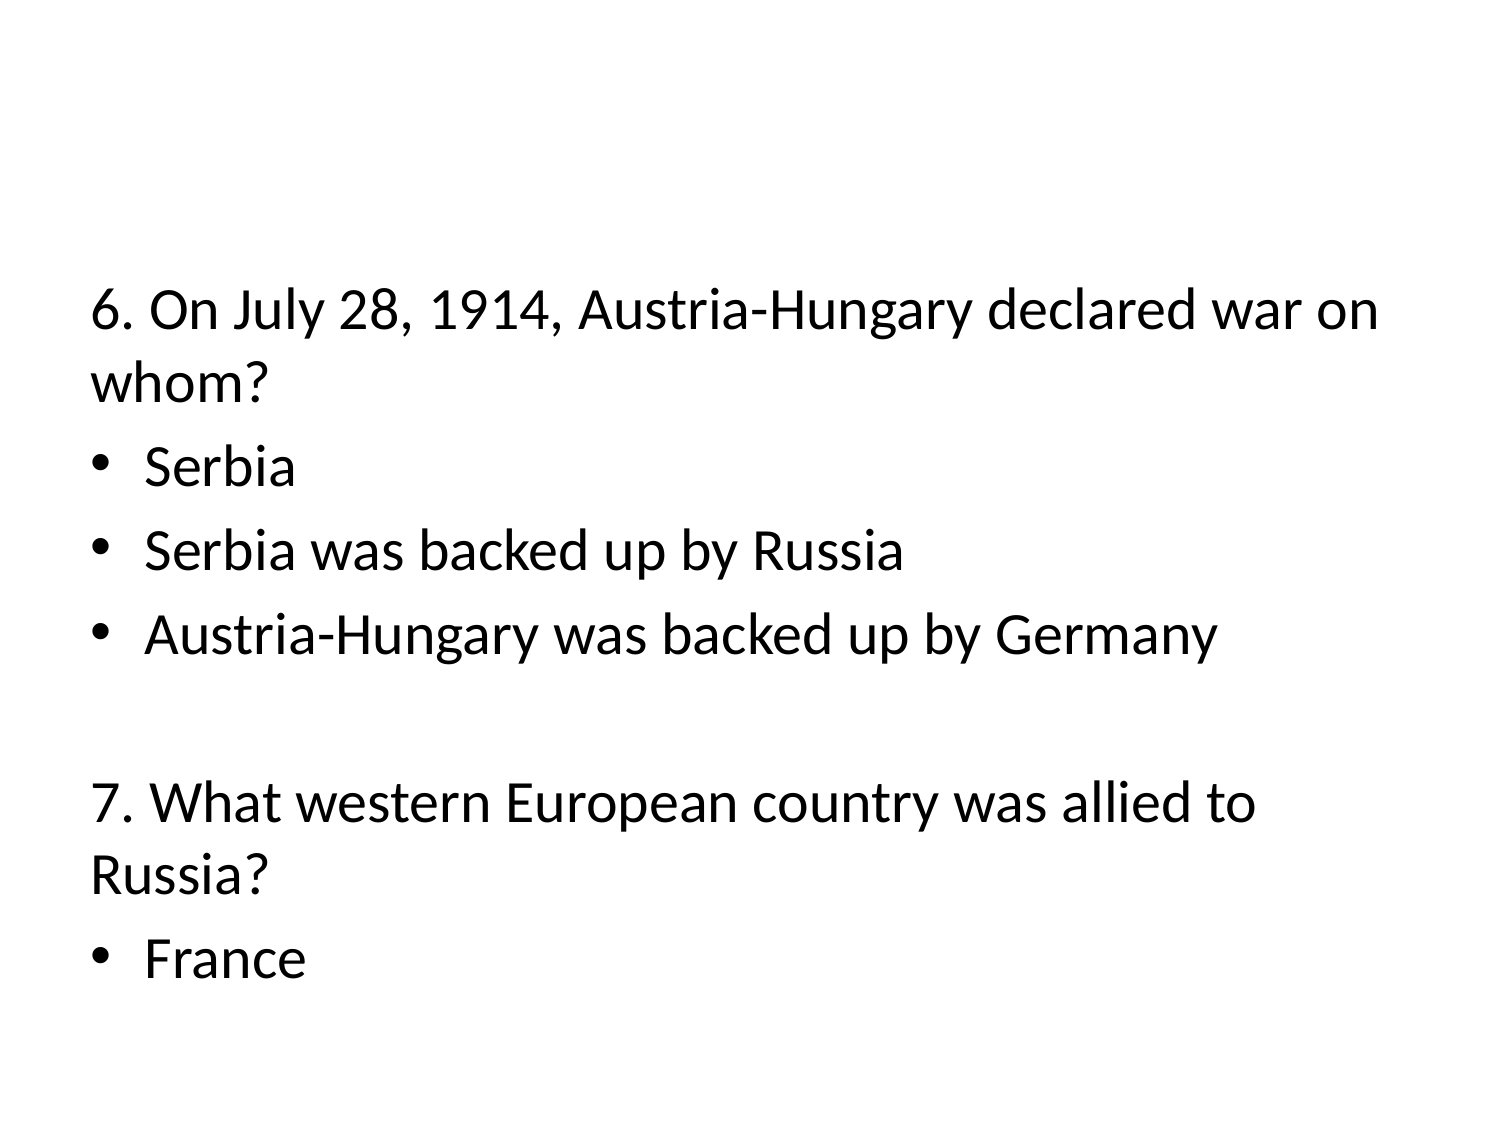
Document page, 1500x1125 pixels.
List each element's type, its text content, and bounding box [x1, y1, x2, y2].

list 6. On July 28, 1914, Austria-Hungary declared war on whom? Serbia Serbia was backed up by Russia Austria-Hungary was backed up by Germany 7. What western European country was allied to Russia? France [75, 262, 1425, 1005]
